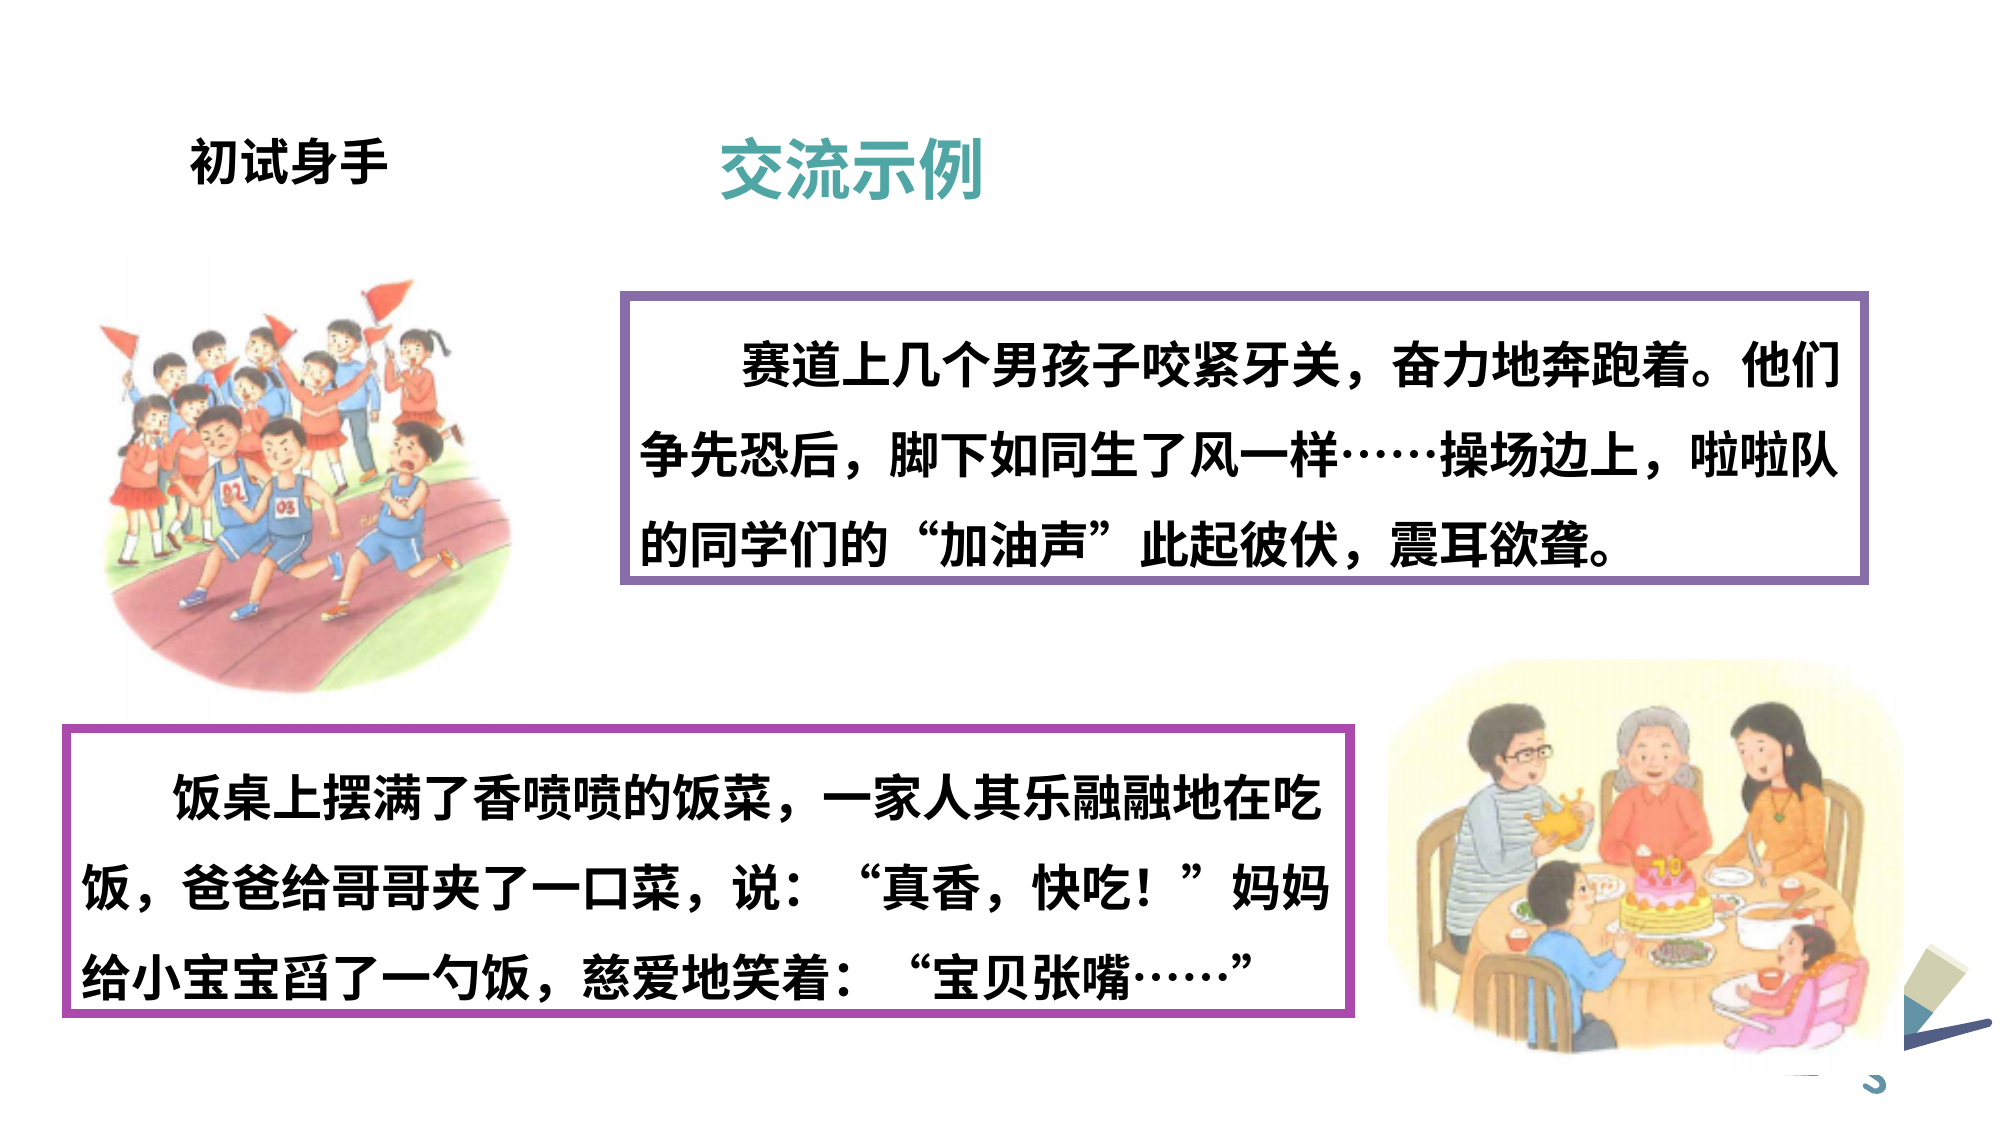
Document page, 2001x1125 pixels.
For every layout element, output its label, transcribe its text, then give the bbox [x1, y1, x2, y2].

picture [66, 255, 532, 729]
picture [1388, 659, 1904, 1075]
text_box 饭桌上摆满了香喷喷的饭菜，一家人其乐融融地在吃饭，爸爸给哥哥夹了一口菜，说：“真香，快吃！”妈妈给小宝宝舀了一勺饭，慈爱地笑着：“宝贝张嘴……” [66, 728, 1351, 1014]
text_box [1811, 945, 1974, 1125]
text_box 交流示例 [703, 120, 1001, 216]
text_box 赛道上几个男孩子咬紧牙关，奋力地奔跑着。他们争先恐后，脚下如同生了风一样……操场边上，啦啦队的同学们的“加油声”此起彼伏，震耳欲聋。 [624, 295, 1865, 582]
text_box 初试身手 [174, 123, 405, 199]
